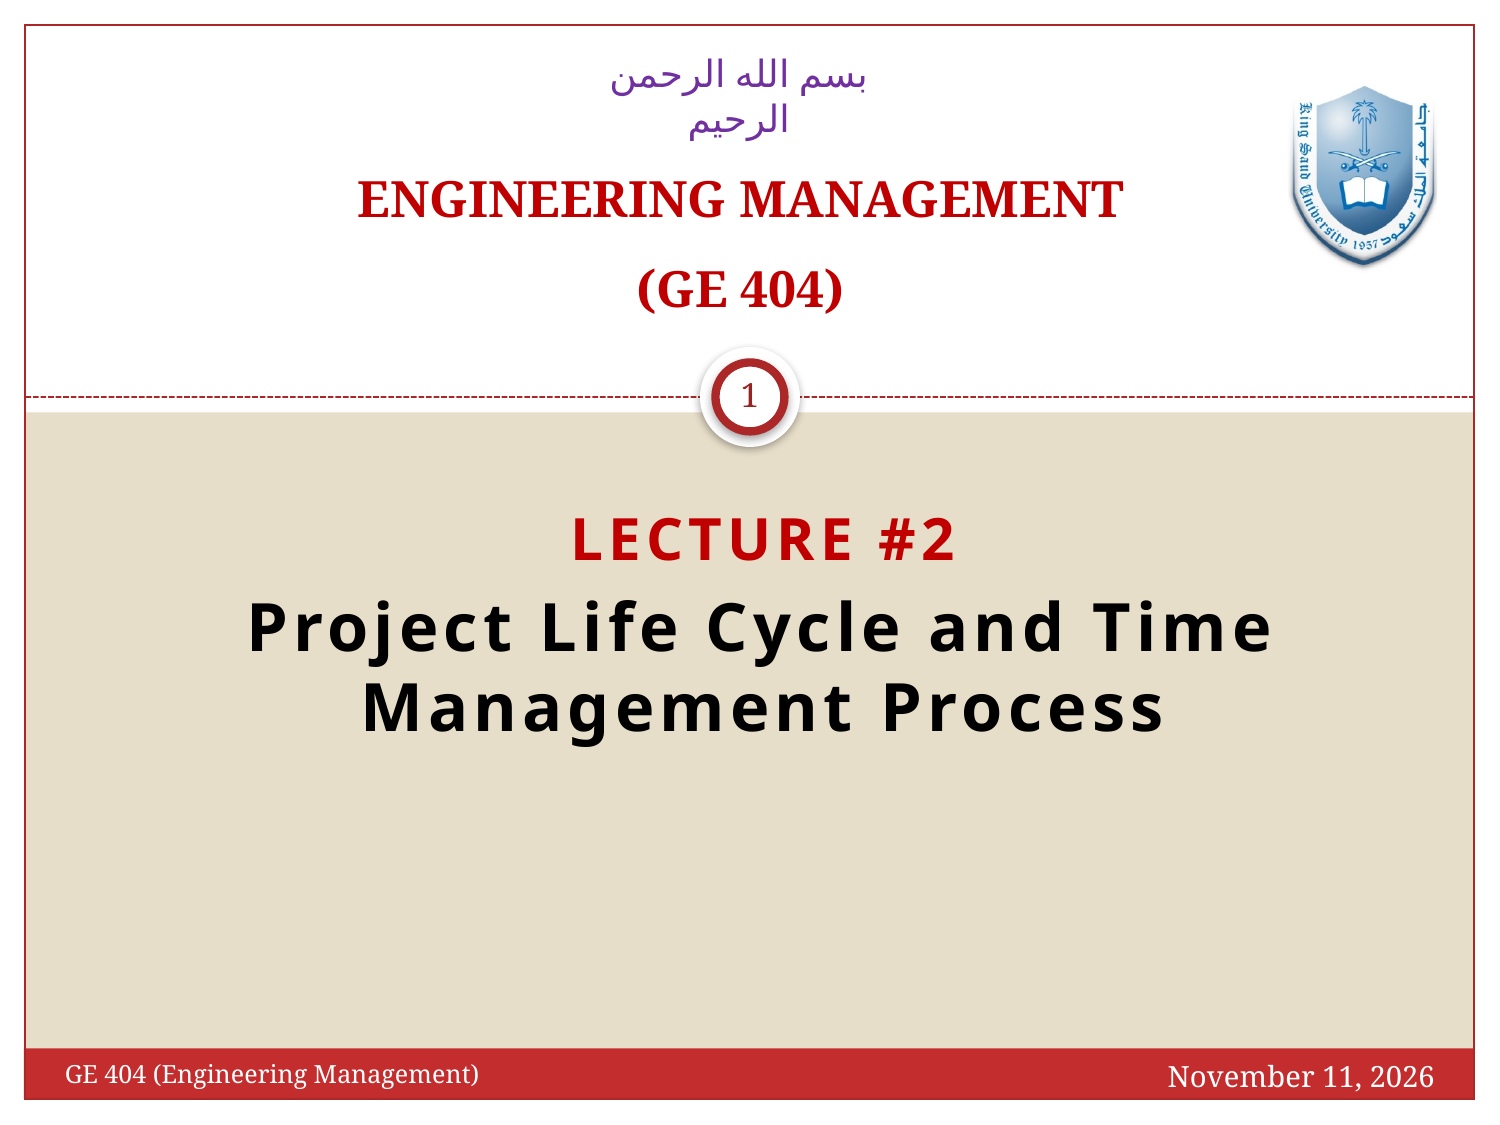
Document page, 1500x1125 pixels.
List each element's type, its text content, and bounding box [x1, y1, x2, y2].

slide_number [950, 1050, 1450, 1111]
text_box بسم الله الرحمن الرحيم [561, 42, 917, 148]
footer GE 404 (Engineering Management) [50, 1051, 638, 1112]
picture [1287, 74, 1438, 273]
title ENGINEERING MANAGEMENT (GE 404) [225, 137, 1258, 325]
subtitle Lecture #2 Project Life Cycle and Time Management Process [50, 437, 1475, 675]
slide_number 1 [712, 360, 788, 434]
